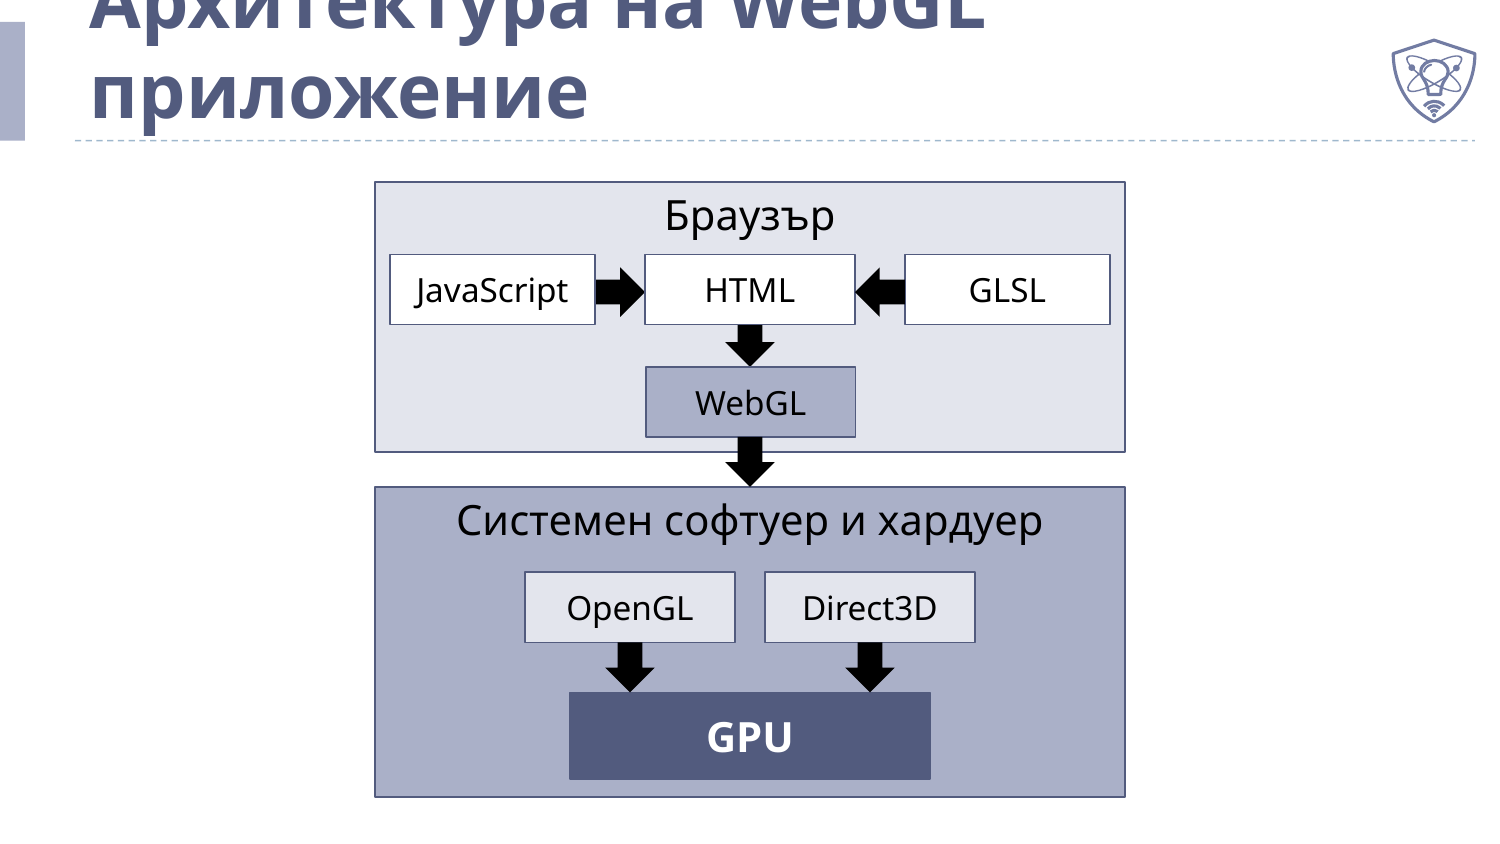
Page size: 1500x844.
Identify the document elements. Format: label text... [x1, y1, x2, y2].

text_box GPU [568, 691, 931, 781]
text_box HTML [643, 253, 856, 326]
text_box [723, 326, 777, 365]
text_box [723, 435, 777, 489]
text_box Браузър [373, 180, 1126, 453]
text_box GLSL [903, 253, 1112, 326]
text_box OpenGL [523, 570, 737, 644]
text_box Системен софтуер и хардуер [373, 485, 1127, 798]
text_box [603, 640, 657, 694]
text_box WebGL [644, 365, 857, 438]
text_box Direct3D [763, 570, 977, 644]
text_box JavaScript [388, 253, 596, 326]
text_box [843, 640, 897, 694]
title Архитектура на WebGL приложение [75, 28, 1475, 141]
text_box [853, 265, 907, 319]
text_box [596, 265, 643, 319]
